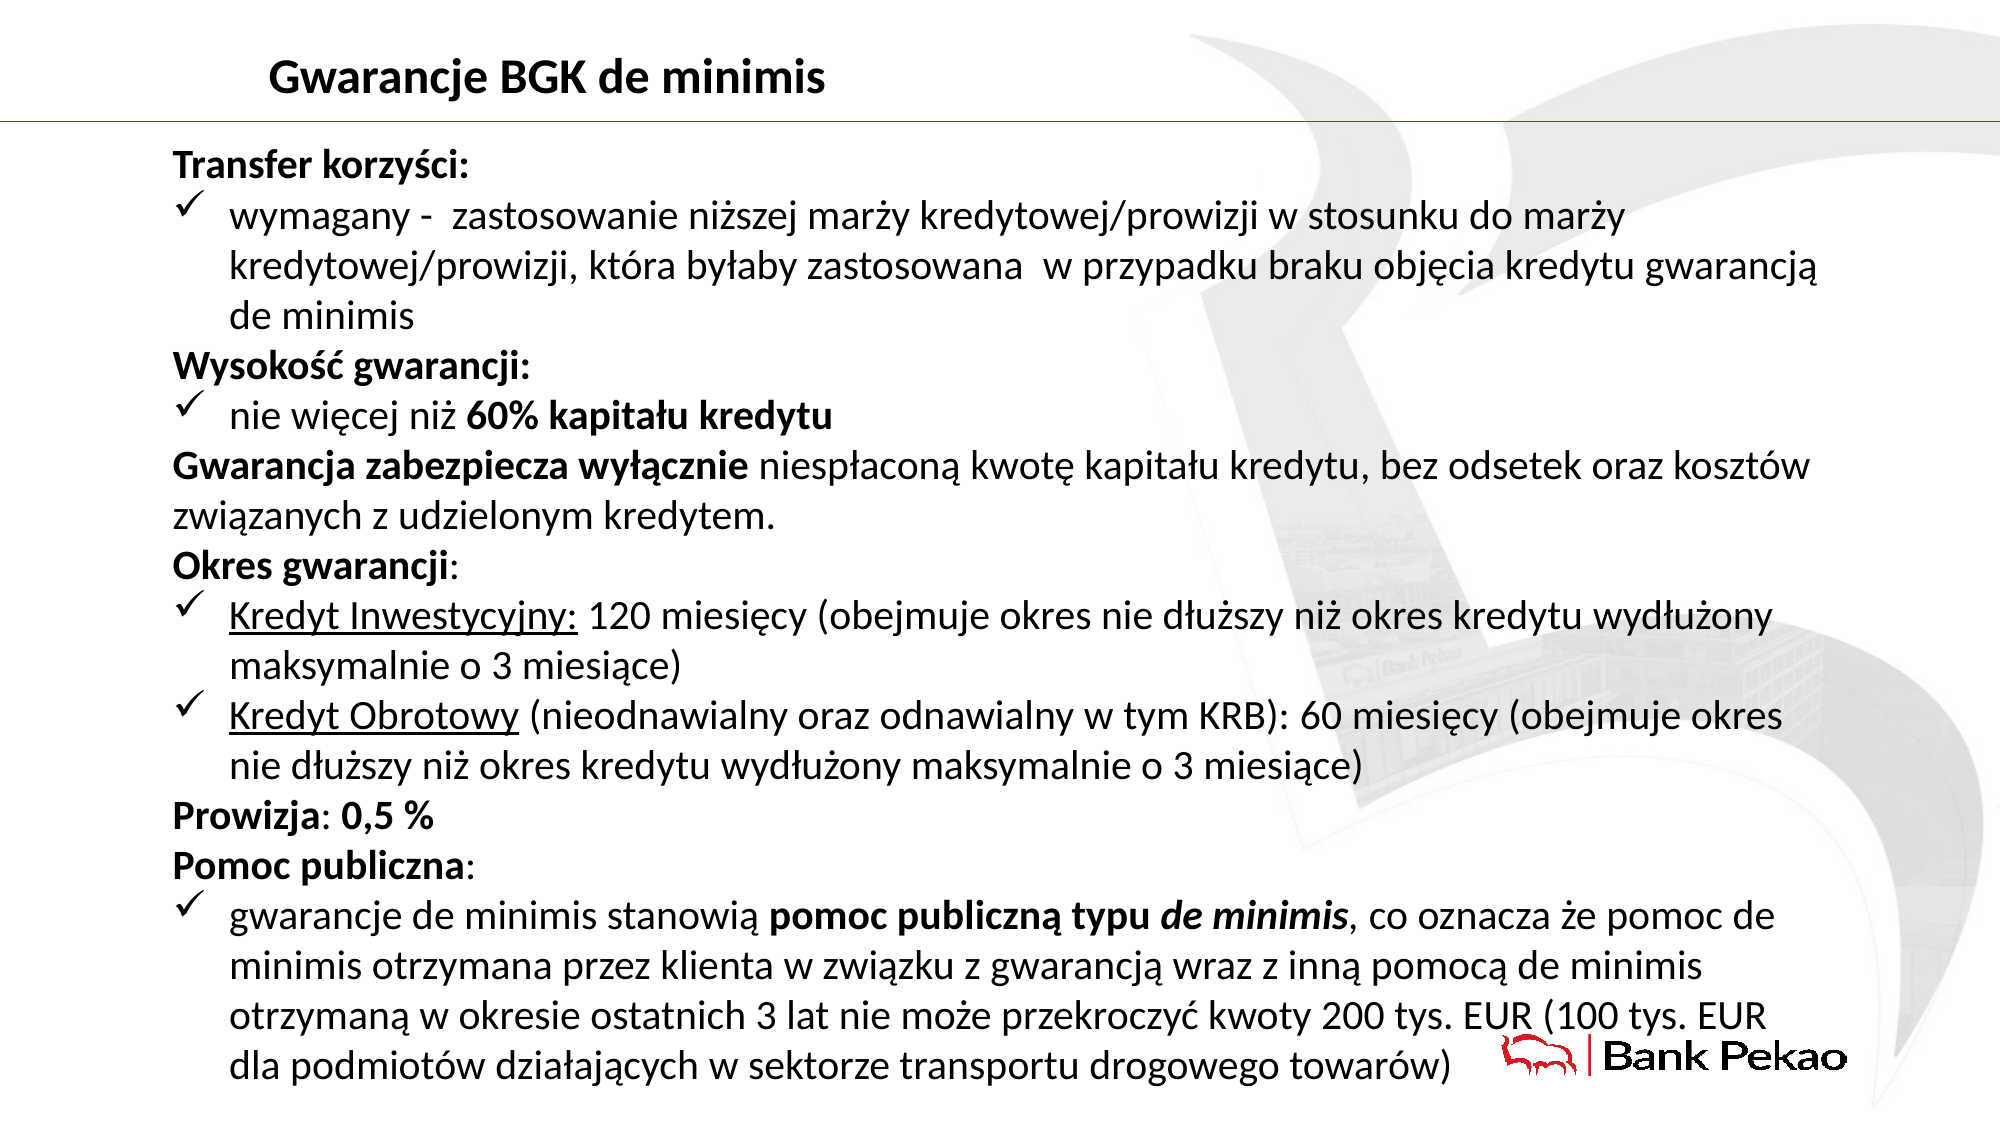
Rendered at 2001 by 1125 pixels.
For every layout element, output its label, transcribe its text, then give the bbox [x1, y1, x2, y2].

picture [0, 0, 2000, 121]
picture [0, 122, 2000, 1125]
text_box Gwarancje BGK de minimis [253, 54, 1476, 101]
text_box Transfer korzyści: wymagany - zastosowanie niższej marży kredytowej/prowizji w stosunku do marży kredytowej/prowizji, która byłaby zastosowana w przypadku braku objęcia kredytu gwarancją de minimis Wysokość gwarancji: nie więcej niż 60% kapitału kredytu Gwarancja zabezpiecza wyłącznie niespłaconą kwotę kapitału kredytu, bez odsetek oraz kosztów związanych z udzielonym kredytem. Okres gwarancji: Kredyt Inwestycyjny: 120 miesięcy (obejmuje okres nie dłuższy niż okres kredytu wydłużony maksymalnie o 3 miesiące) Kredyt Obrotowy (nieodnawialny oraz odnawialny w tym KRB): 60 miesięcy (obejmuje okres nie dłuższy niż okres kredytu wydłużony maksymalnie o 3 miesiące) Prowizja: 0,5 % Pomoc publiczna: gwarancje de minimis stanowią pomoc publiczną typu de minimis, co oznacza że pomoc de minimis otrzymana przez klienta w związku z gwarancją wraz z inną pomocą de minimis otrzymaną w okresie ostatnich 3 lat nie może przekroczyć kwoty 200 tys. EUR (100 tys. EUR dla podmiotów działających w sektorze transportu drogowego towarów) [158, 129, 1842, 1125]
